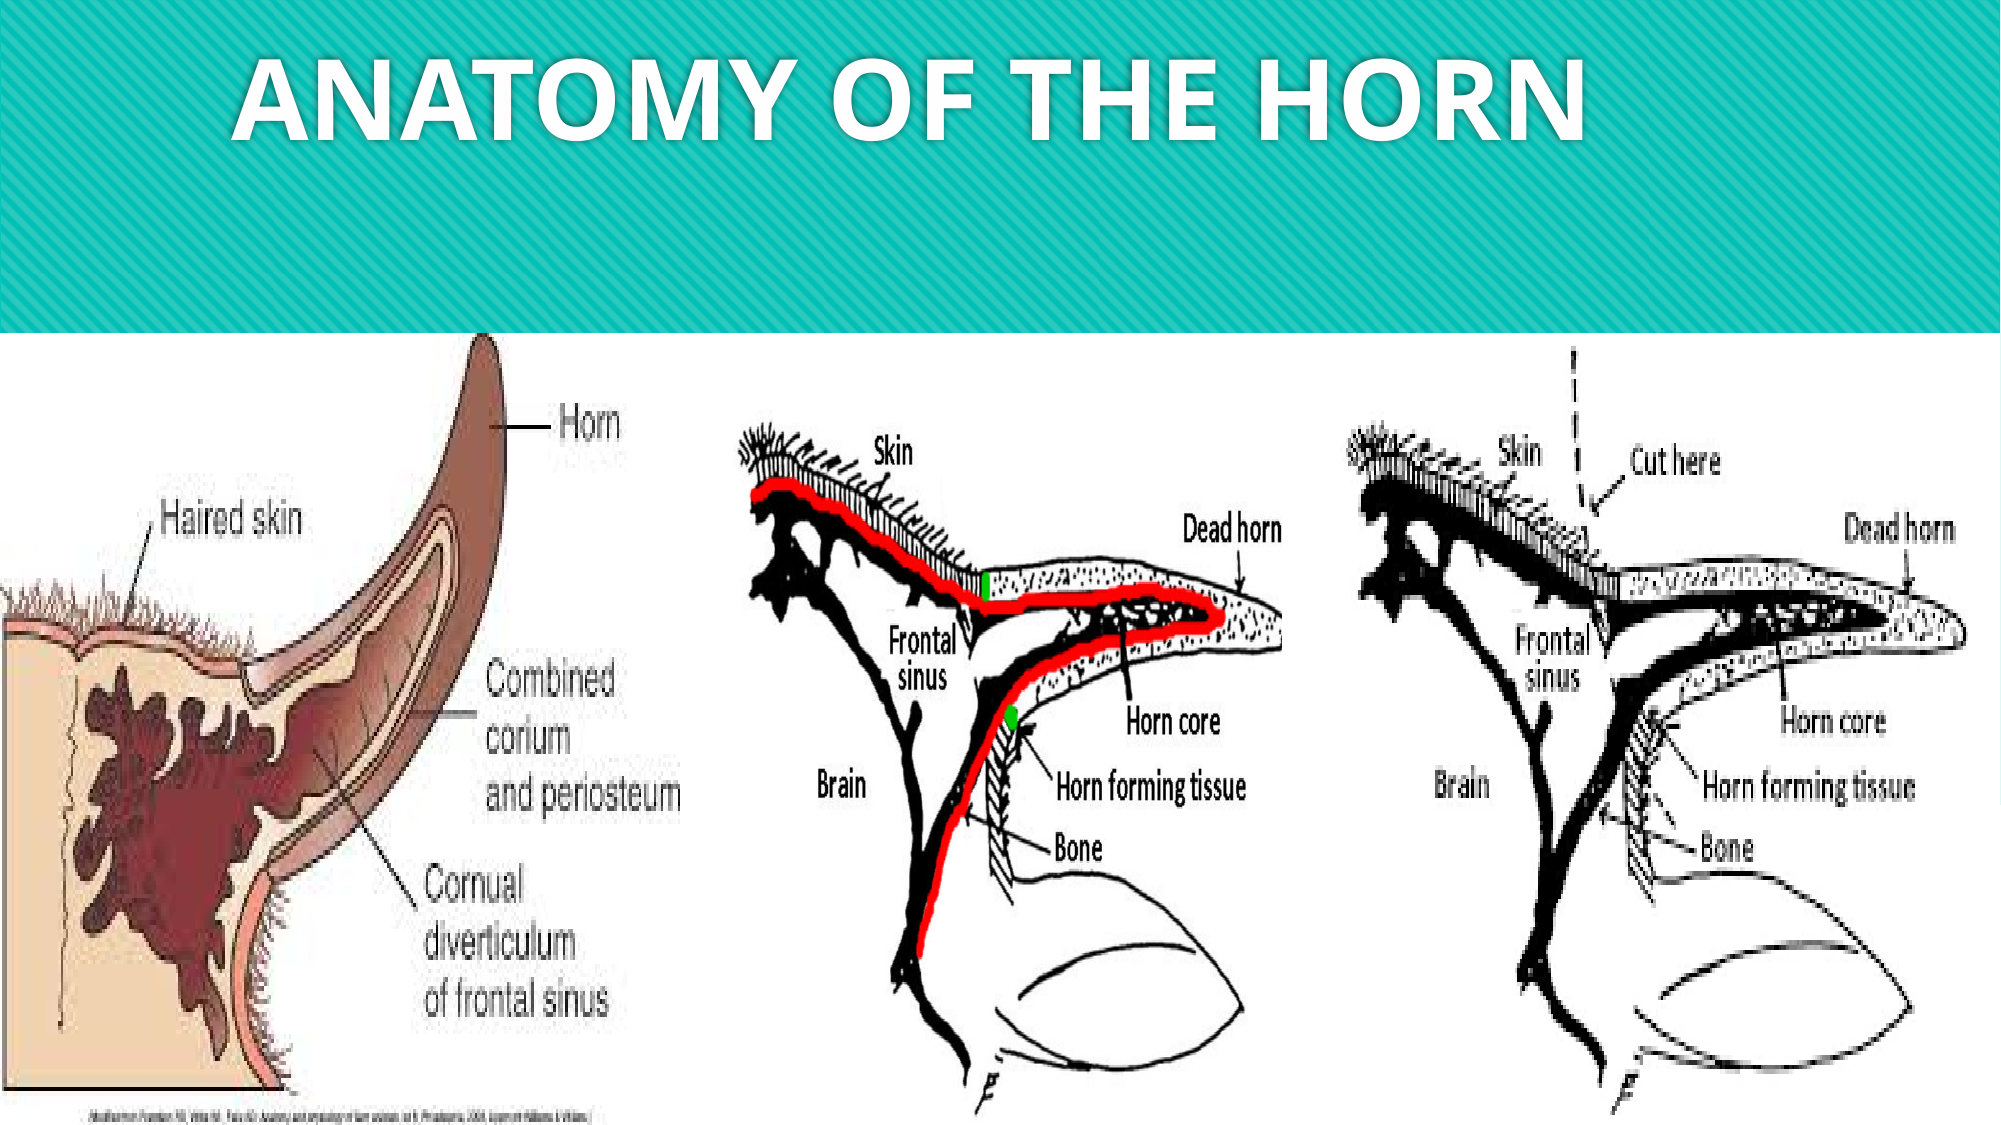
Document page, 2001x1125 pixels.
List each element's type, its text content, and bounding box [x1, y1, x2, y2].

title ANATOMY OF THE HORN [216, 0, 1717, 171]
picture [0, 333, 2000, 1125]
